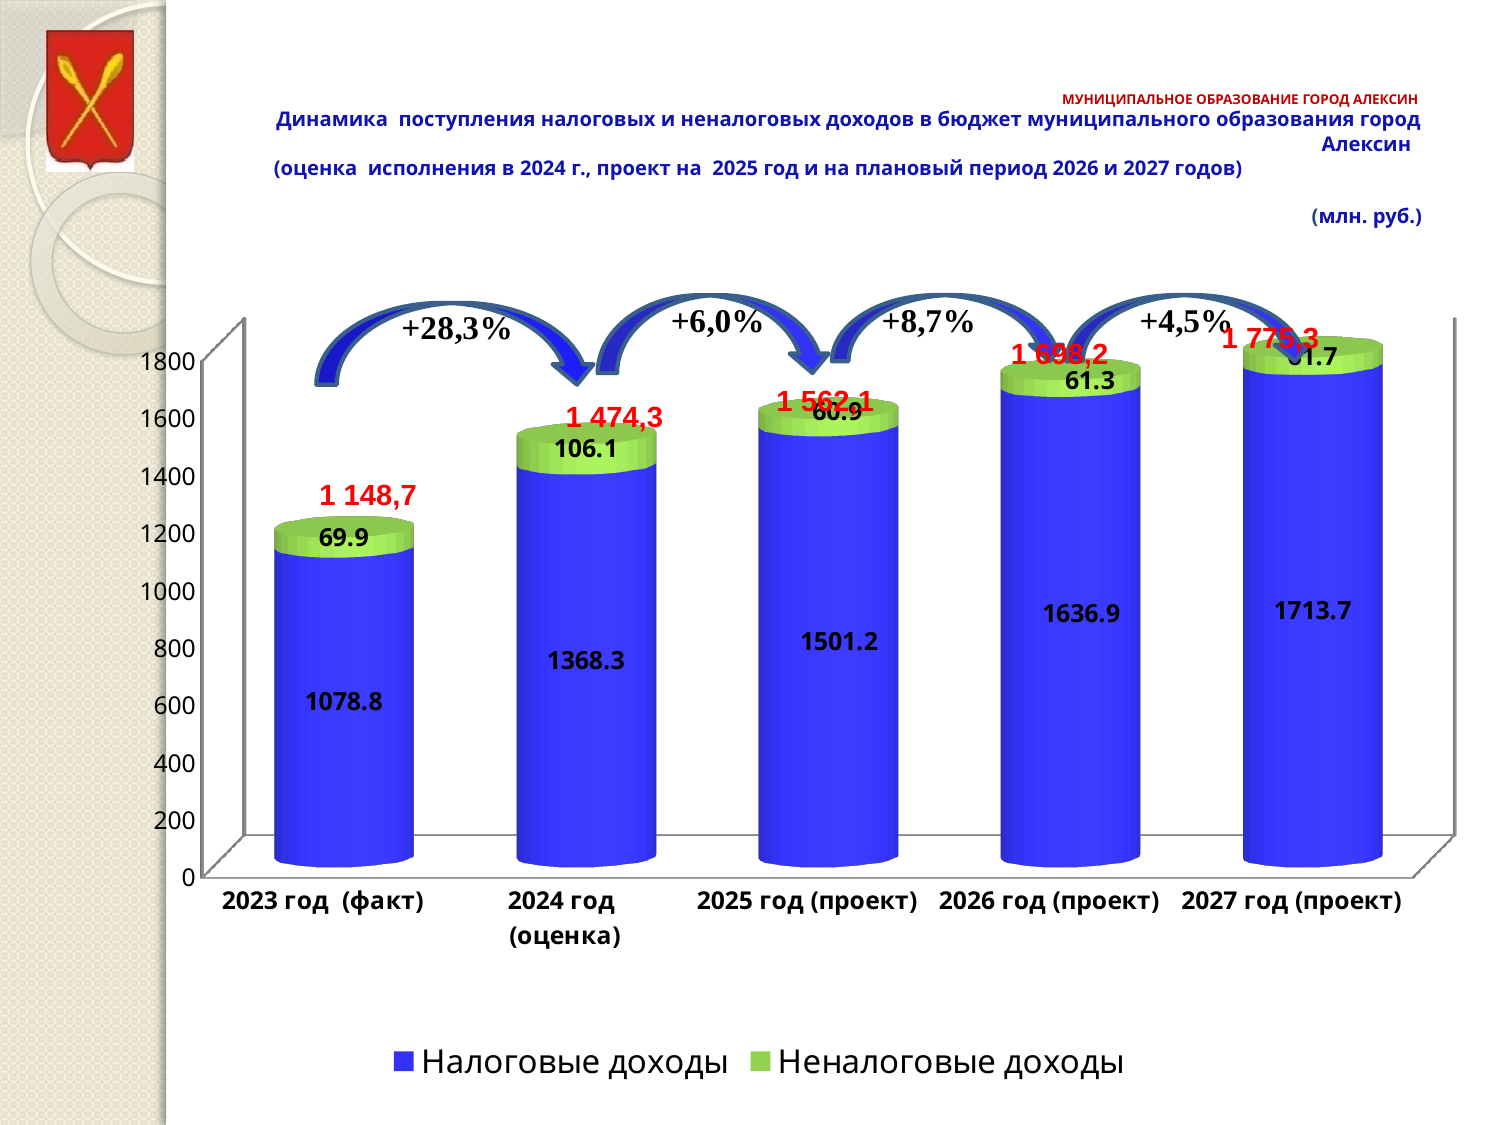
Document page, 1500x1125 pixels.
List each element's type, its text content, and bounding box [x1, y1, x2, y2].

chart [34, 292, 1484, 1091]
title МУНИЦИПАЛЬНОЕ ОБРАЗОВАНИЕ ГОРОД АЛЕКСИН Динамика поступления налоговых и неналоговых доходов в бюджет муниципального образования город Алексин (оценка исполнения в 2024 г., проект на 2025 год и на плановый период 2026 и 2027 годов) (млн. руб.) [257, 82, 1437, 237]
picture [46, 30, 134, 173]
